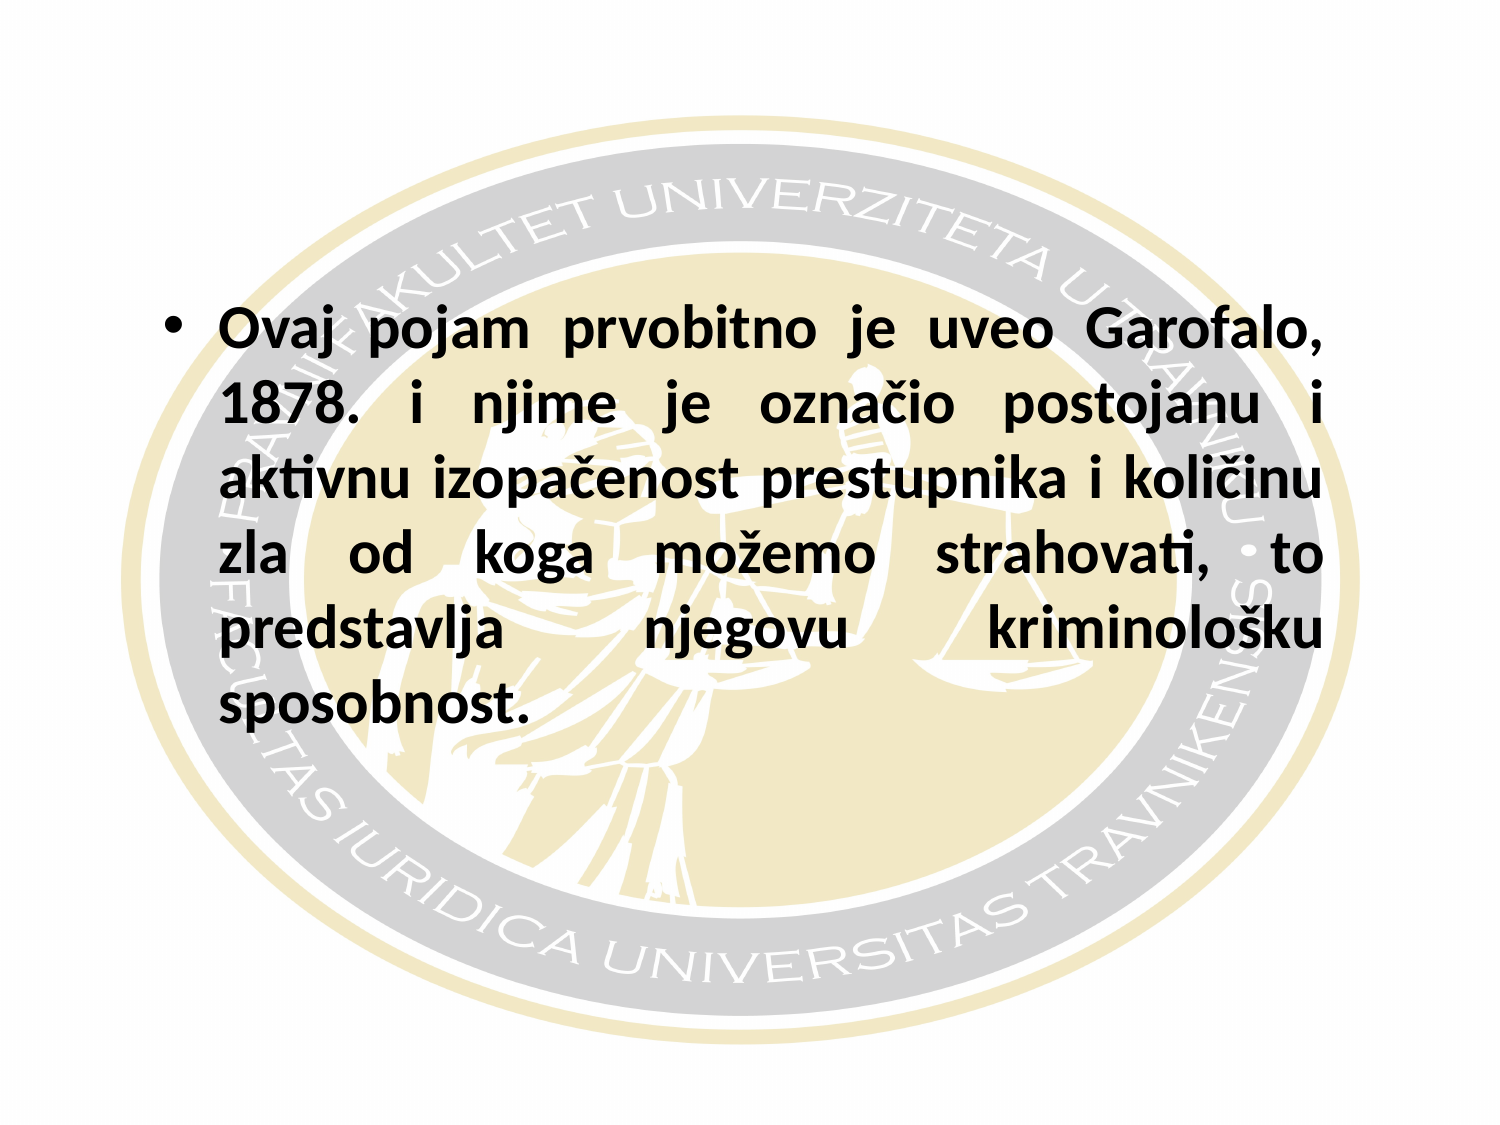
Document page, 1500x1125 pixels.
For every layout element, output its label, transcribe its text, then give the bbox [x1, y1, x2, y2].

list Ovaj pojam prvobitno je uveo Garofalo, 1878. i njime je označio postojanu i aktivnu izopačenost prestupnika i količinu zla od koga možemo strahovati, to predstavlja njegovu kriminološku sposobnost. [147, 278, 1341, 1005]
